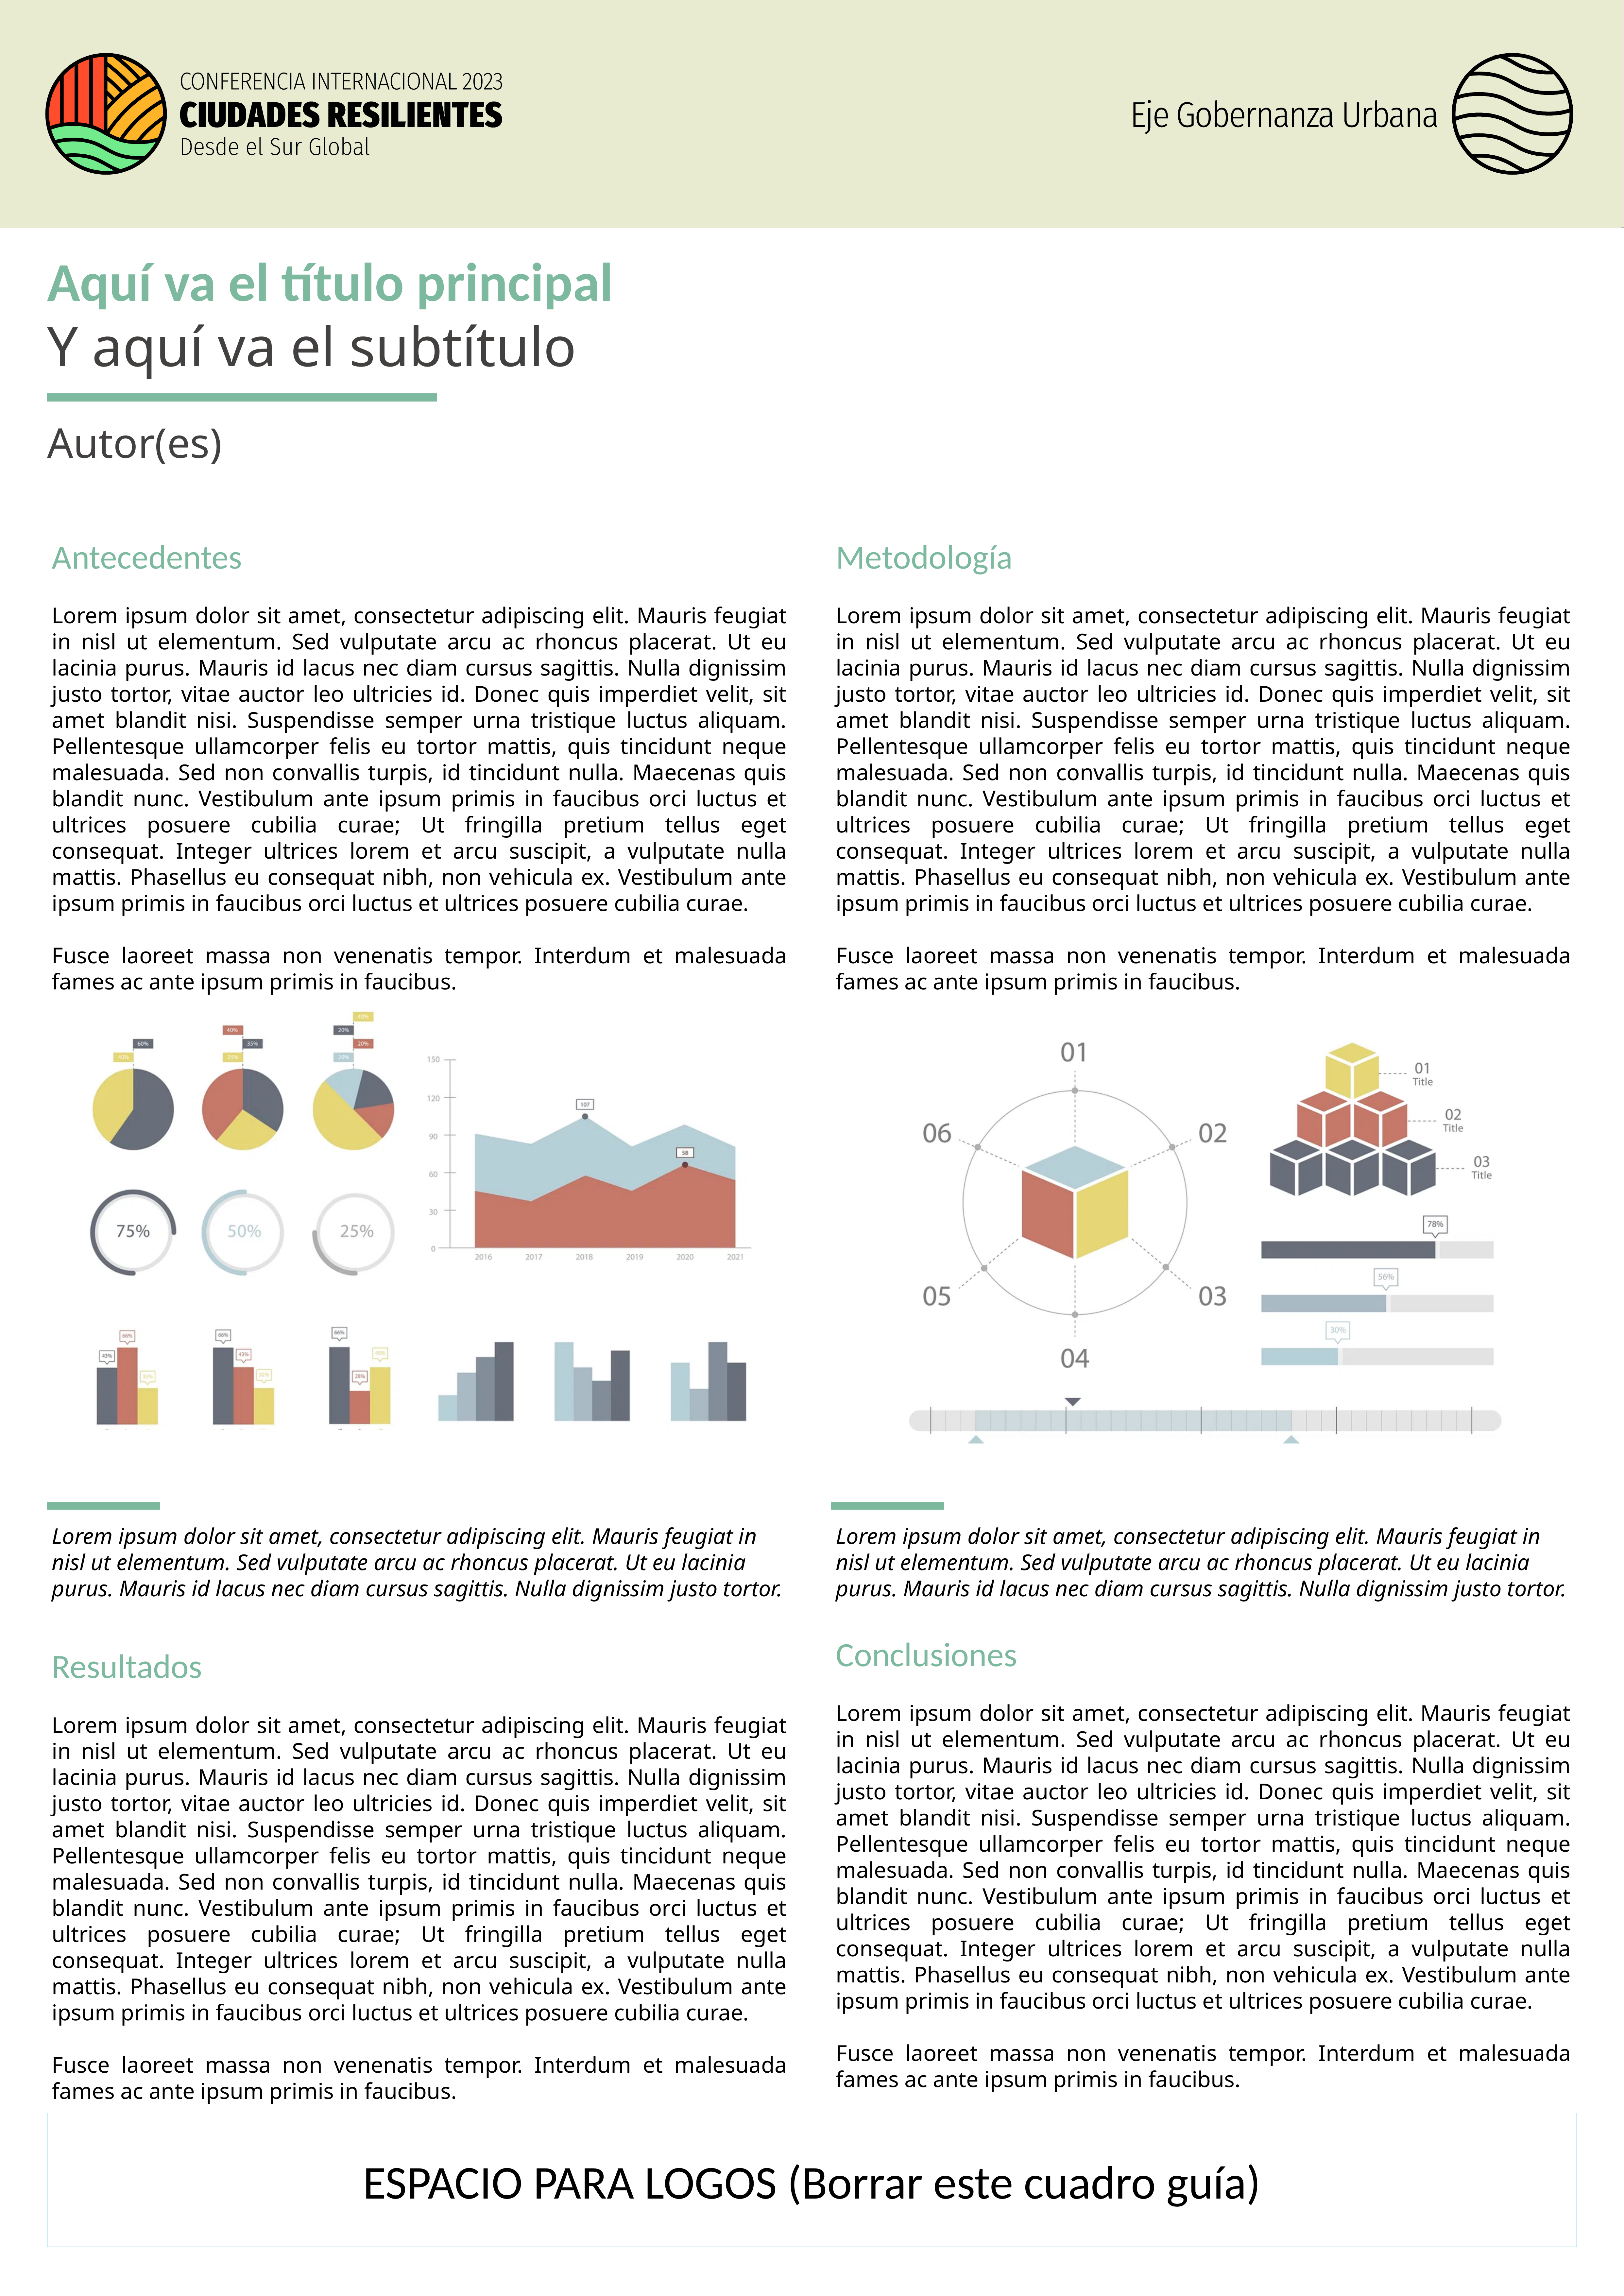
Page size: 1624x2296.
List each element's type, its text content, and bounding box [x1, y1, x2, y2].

text_box Resultados Lorem ipsum dolor sit amet, consectetur adipiscing elit. Mauris feugiat in nisl ut elementum. Sed vulputate arcu ac rhoncus placerat. Ut eu lacinia purus. Mauris id lacus nec diam cursus sagittis. Nulla dignissim justo tortor, vitae auctor leo ultricies id. Donec quis imperdiet velit, sit amet blandit nisi. Suspendisse semper urna tristique luctus aliquam. Pellentesque ullamcorper felis eu tortor mattis, quis tincidunt neque malesuada. Sed non convallis turpis, id tincidunt nulla. Maecenas quis blandit nunc. Vestibulum ante ipsum primis in faucibus orci luctus et ultrices posuere cubilia curae; Ut fringilla pretium tellus eget consequat. Integer ultrices lorem et arcu suscipit, a vulputate nulla mattis. Phasellus eu consequat nibh, non vehicula ex. Vestibulum ante ipsum primis in faucibus orci luctus et ultrices posuere cubilia curae. Fusce laoreet massa non venenatis tempor. Interdum et malesuada fames ac ante ipsum primis in faucibus. [47, 1641, 793, 2106]
text_box Lorem ipsum dolor sit amet, consectetur adipiscing elit. Mauris feugiat in nisl ut elementum. Sed vulputate arcu ac rhoncus placerat. Ut eu lacinia purus. Mauris id lacus nec diam cursus sagittis. Nulla dignissim justo tortor. [831, 1520, 1577, 1603]
picture [897, 1035, 1512, 1457]
picture [0, 0, 1621, 228]
text_box Antecedentes Lorem ipsum dolor sit amet, consectetur adipiscing elit. Mauris feugiat in nisl ut elementum. Sed vulputate arcu ac rhoncus placerat. Ut eu lacinia purus. Mauris id lacus nec diam cursus sagittis. Nulla dignissim justo tortor, vitae auctor leo ultricies id. Donec quis imperdiet velit, sit amet blandit nisi. Suspendisse semper urna tristique luctus aliquam. Pellentesque ullamcorper felis eu tortor mattis, quis tincidunt neque malesuada. Sed non convallis turpis, id tincidunt nulla. Maecenas quis blandit nunc. Vestibulum ante ipsum primis in faucibus orci luctus et ultrices posuere cubilia curae; Ut fringilla pretium tellus eget consequat. Integer ultrices lorem et arcu suscipit, a vulputate nulla mattis. Phasellus eu consequat nibh, non vehicula ex. Vestibulum ante ipsum primis in faucibus orci luctus et ultrices posuere cubilia curae. Fusce laoreet massa non venenatis tempor. Interdum et malesuada fames ac ante ipsum primis in faucibus. [47, 532, 793, 996]
picture [74, 1008, 752, 1430]
text_box Aquí va el título principal Y aquí va el subtítulo [47, 246, 1577, 377]
text_box Autor(es) [47, 417, 1577, 466]
text_box Conclusiones Lorem ipsum dolor sit amet, consectetur adipiscing elit. Mauris feugiat in nisl ut elementum. Sed vulputate arcu ac rhoncus placerat. Ut eu lacinia purus. Mauris id lacus nec diam cursus sagittis. Nulla dignissim justo tortor, vitae auctor leo ultricies id. Donec quis imperdiet velit, sit amet blandit nisi. Suspendisse semper urna tristique luctus aliquam. Pellentesque ullamcorper felis eu tortor mattis, quis tincidunt neque malesuada. Sed non convallis turpis, id tincidunt nulla. Maecenas quis blandit nunc. Vestibulum ante ipsum primis in faucibus orci luctus et ultrices posuere cubilia curae; Ut fringilla pretium tellus eget consequat. Integer ultrices lorem et arcu suscipit, a vulputate nulla mattis. Phasellus eu consequat nibh, non vehicula ex. Vestibulum ante ipsum primis in faucibus orci luctus et ultrices posuere cubilia curae. Fusce laoreet massa non venenatis tempor. Interdum et malesuada fames ac ante ipsum primis in faucibus. [831, 1630, 1577, 2094]
text_box Lorem ipsum dolor sit amet, consectetur adipiscing elit. Mauris feugiat in nisl ut elementum. Sed vulputate arcu ac rhoncus placerat. Ut eu lacinia purus. Mauris id lacus nec diam cursus sagittis. Nulla dignissim justo tortor. [47, 1520, 793, 1603]
text_box Metodología Lorem ipsum dolor sit amet, consectetur adipiscing elit. Mauris feugiat in nisl ut elementum. Sed vulputate arcu ac rhoncus placerat. Ut eu lacinia purus. Mauris id lacus nec diam cursus sagittis. Nulla dignissim justo tortor, vitae auctor leo ultricies id. Donec quis imperdiet velit, sit amet blandit nisi. Suspendisse semper urna tristique luctus aliquam. Pellentesque ullamcorper felis eu tortor mattis, quis tincidunt neque malesuada. Sed non convallis turpis, id tincidunt nulla. Maecenas quis blandit nunc. Vestibulum ante ipsum primis in faucibus orci luctus et ultrices posuere cubilia curae; Ut fringilla pretium tellus eget consequat. Integer ultrices lorem et arcu suscipit, a vulputate nulla mattis. Phasellus eu consequat nibh, non vehicula ex. Vestibulum ante ipsum primis in faucibus orci luctus et ultrices posuere cubilia curae. Fusce laoreet massa non venenatis tempor. Interdum et malesuada fames ac ante ipsum primis in faucibus. [831, 532, 1577, 996]
